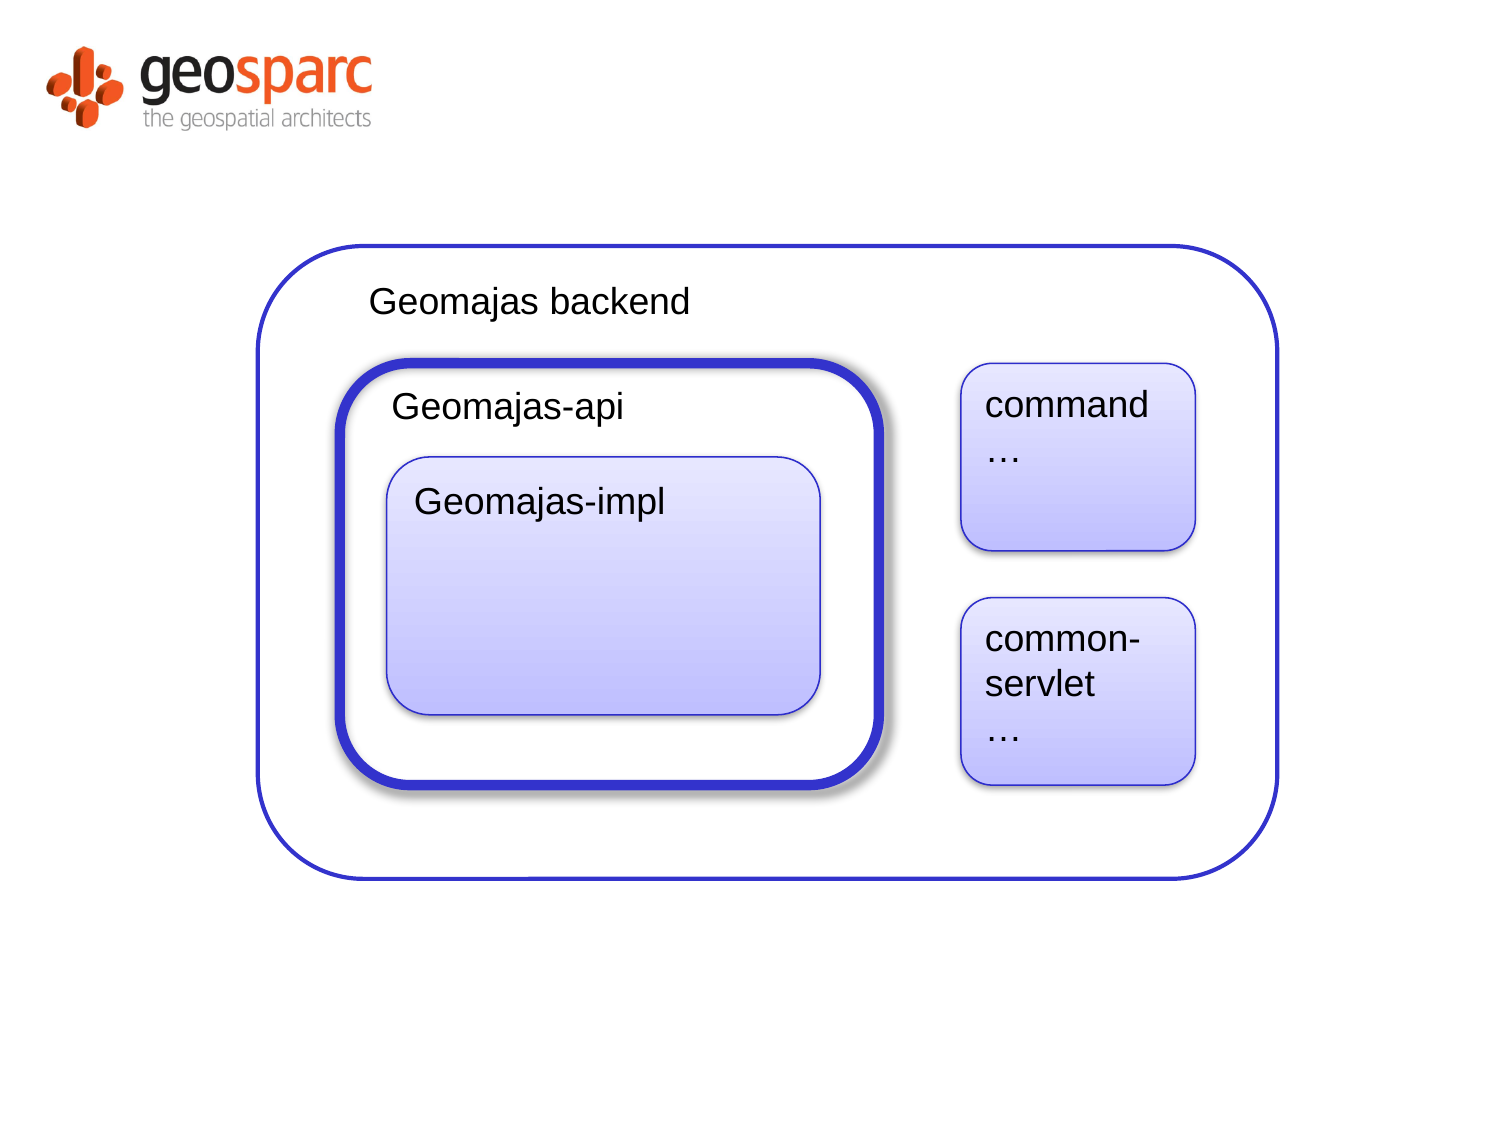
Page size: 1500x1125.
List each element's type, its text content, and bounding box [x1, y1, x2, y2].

text_box command … [960, 362, 1197, 552]
text_box Geomajas-api [376, 374, 640, 435]
picture [46, 46, 373, 131]
text_box [255, 243, 1280, 881]
text_box Geomajas-impl [385, 456, 821, 716]
text_box [337, 361, 881, 788]
text_box Geomajas backend [353, 269, 706, 330]
text_box common-servlet … [960, 596, 1197, 786]
